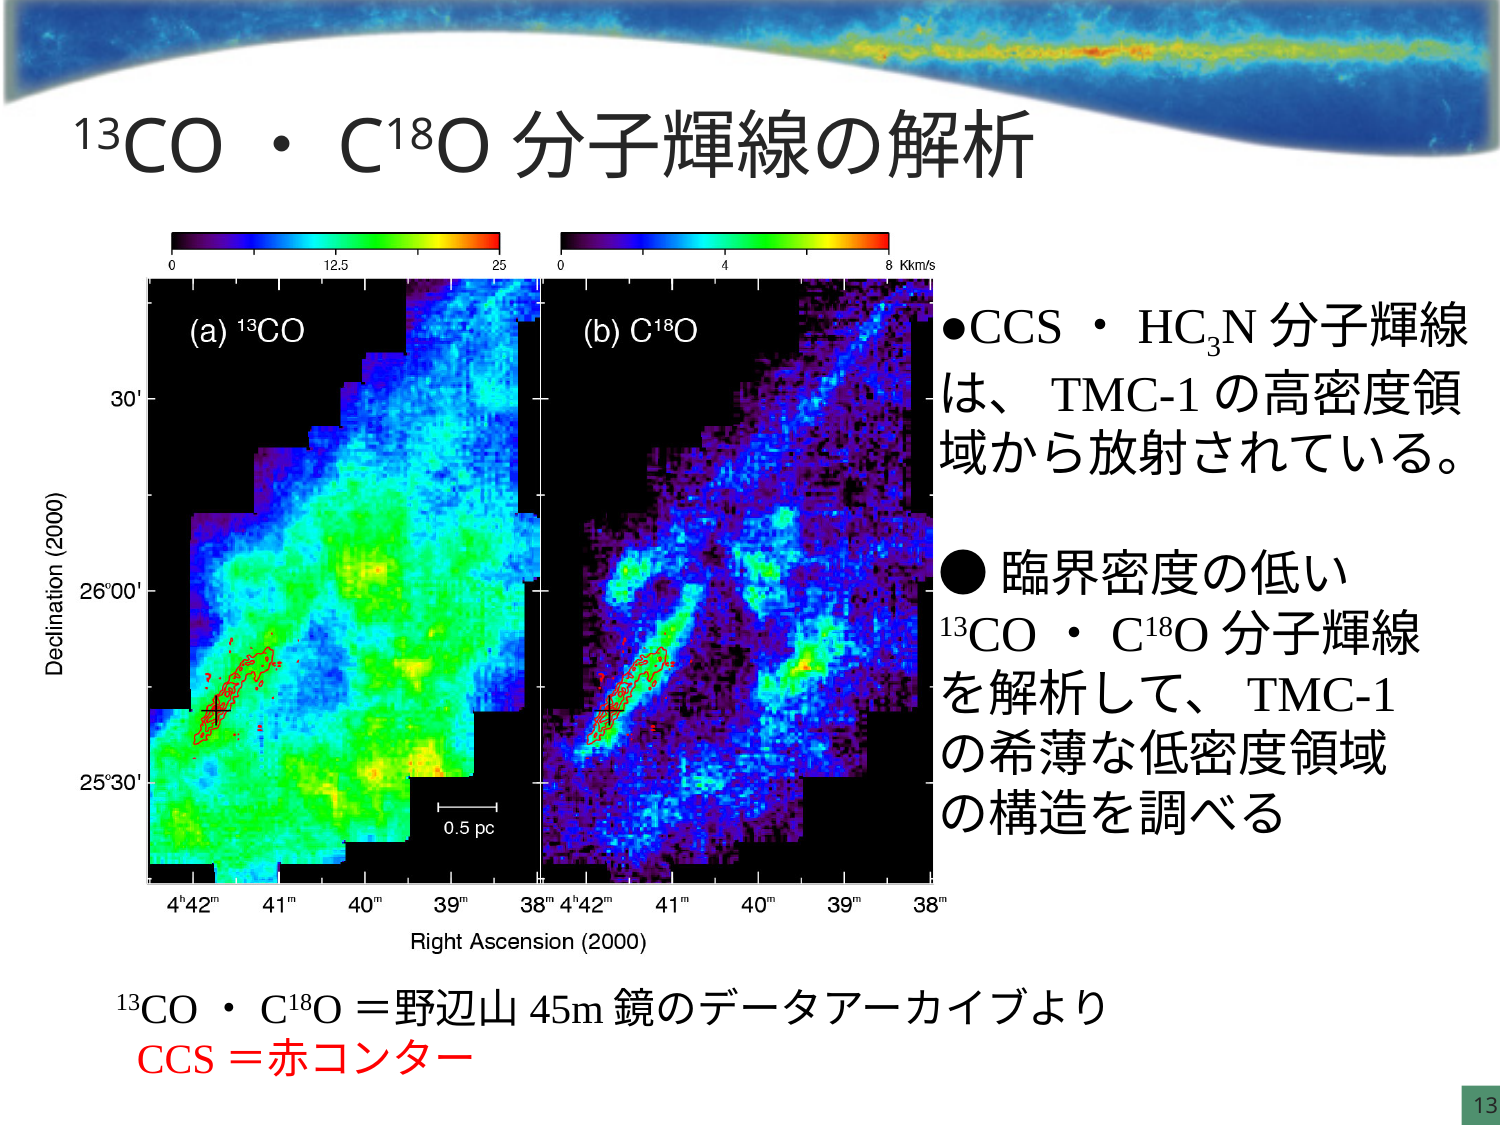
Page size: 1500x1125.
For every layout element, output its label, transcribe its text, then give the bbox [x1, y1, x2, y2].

slide_number 13 [1194, 1083, 1500, 1125]
text_box 13CO・C18O＝野辺山45m鏡のデータアーカイブより CCS＝赤コンター [101, 974, 1127, 1125]
picture [2, 0, 1500, 1125]
text_box ●CCS・HC3N分子輝線 は、TMC-1の高密度領 域から放射されている。 ●臨界密度の低い 13CO・C18O分子輝線 を解析して、TMC-1 の希薄な低密度領域 の構造を調べる [952, 286, 1500, 850]
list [42, 231, 948, 961]
title 13CO・C18O分子輝線の解析 [0, 71, 1109, 214]
